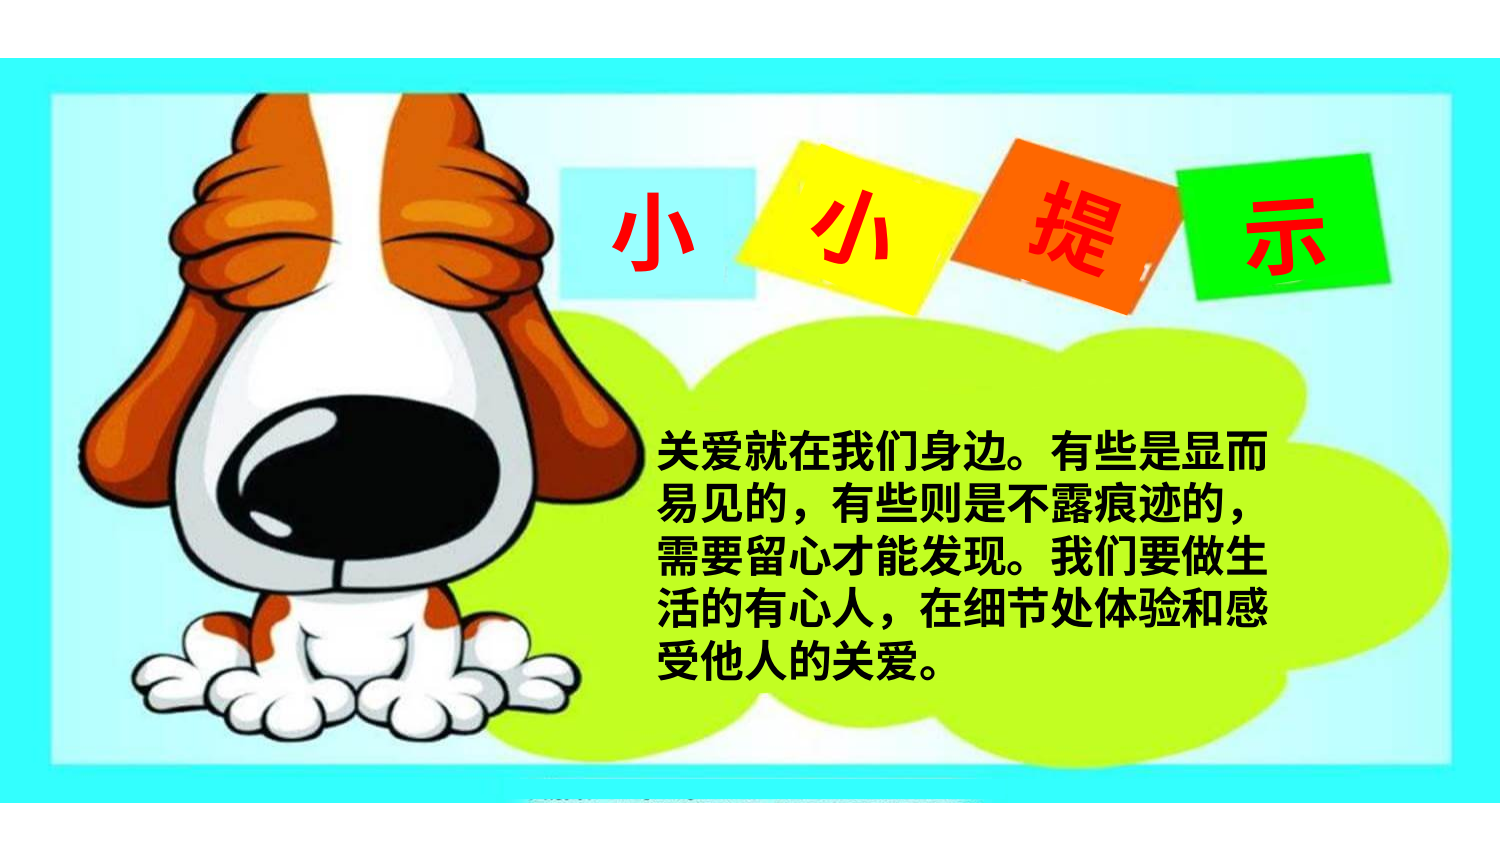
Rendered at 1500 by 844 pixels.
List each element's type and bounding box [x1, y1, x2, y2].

text_box [581, 162, 1392, 685]
picture [0, 58, 1500, 803]
